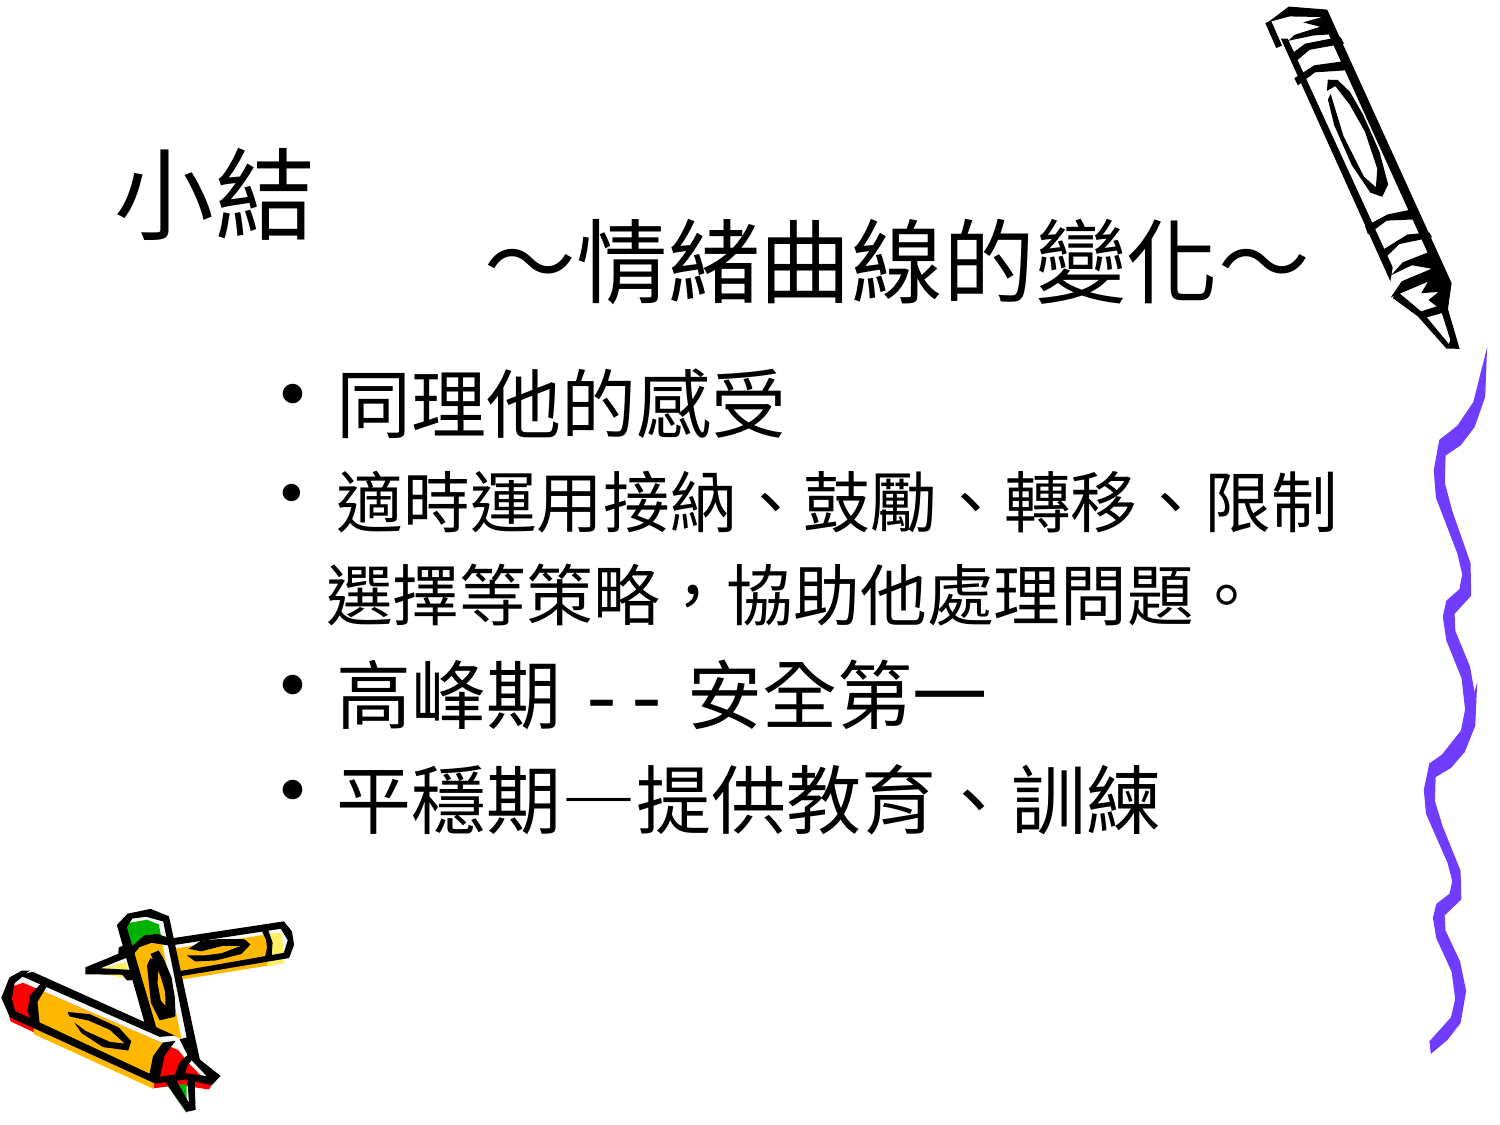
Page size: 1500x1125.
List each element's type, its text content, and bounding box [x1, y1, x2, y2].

text_box 同理他的感受 適時運用接納、鼓勵、轉移、限制 選擇等策略，協助他處理問題。 高峰期--安全第一 平穩期—提供教育、訓練 [265, 349, 1403, 1025]
text_box 〜情緒曲線的變化〜 [230, 196, 1500, 323]
text_box 小結 [100, 125, 561, 261]
